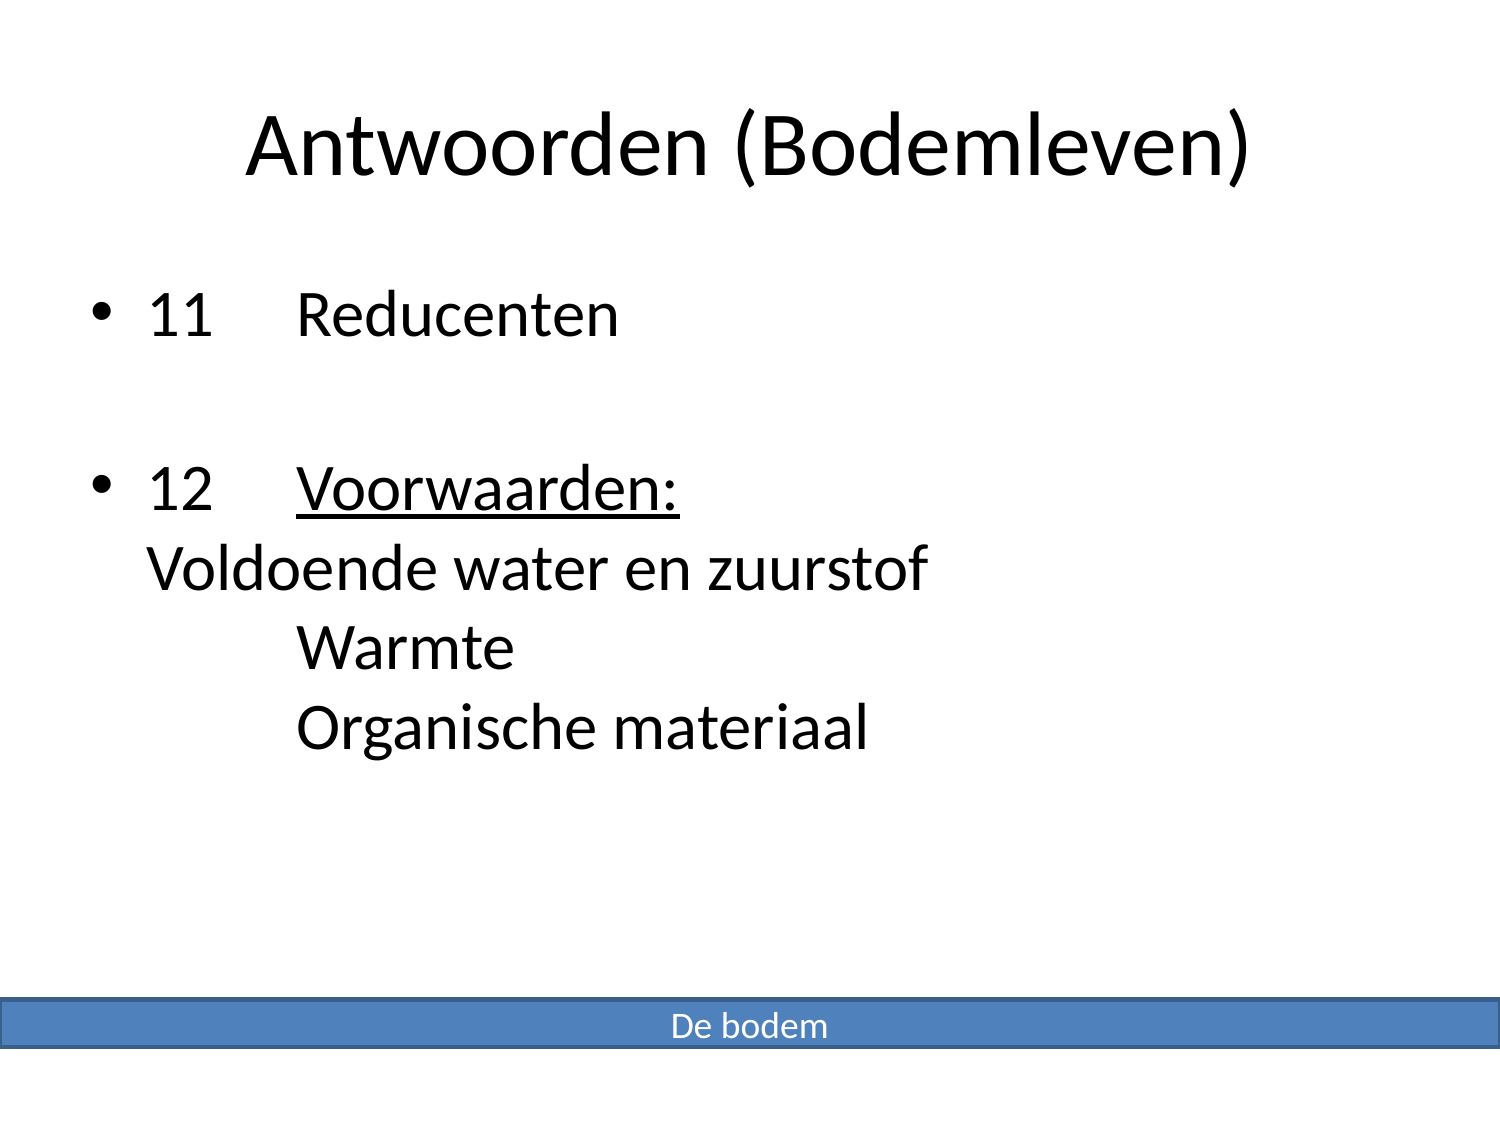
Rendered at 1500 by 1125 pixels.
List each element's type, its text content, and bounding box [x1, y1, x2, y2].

list 11 Reducenten 12 Voorwaarden: Voldoende water en zuurstof Warmte Organische materiaal [75, 262, 1425, 997]
title Antwoorden (Bodemleven) [75, 45, 1425, 233]
text_box De bodem [0, 997, 1500, 1049]
